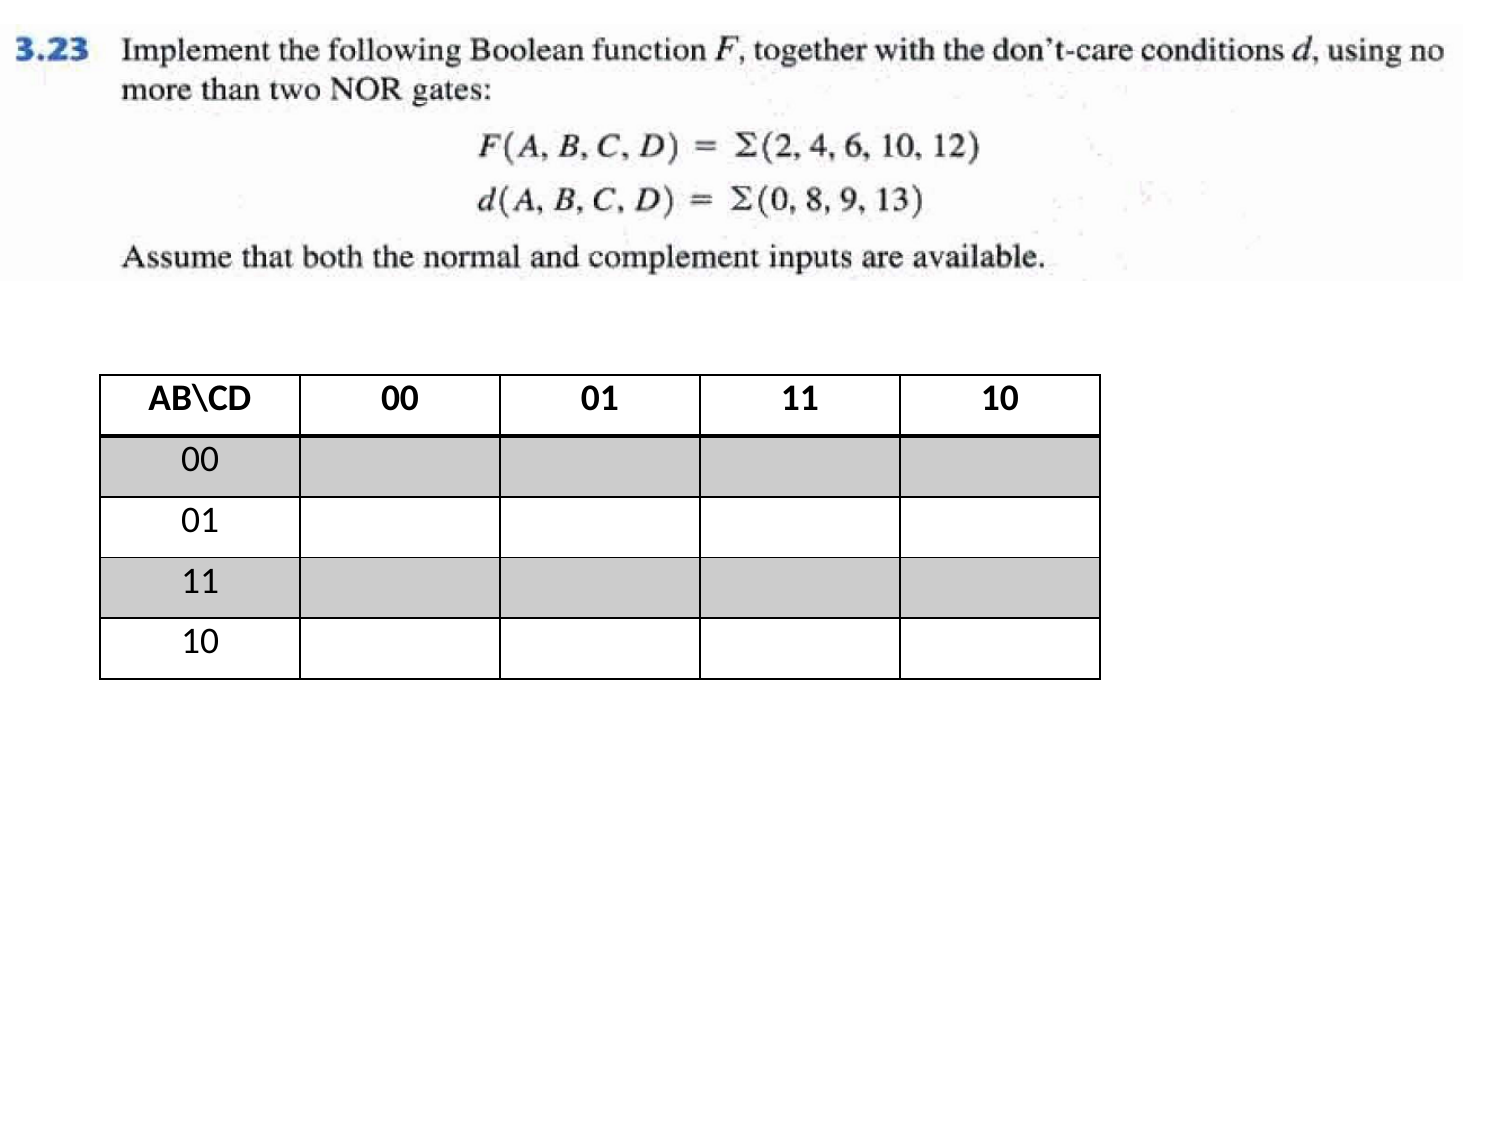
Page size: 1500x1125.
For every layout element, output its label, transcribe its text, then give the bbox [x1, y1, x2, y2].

table_cell [701, 438, 899, 496]
table_cell [501, 438, 699, 496]
table_cell 11 [101, 558, 299, 617]
table_header 01 [501, 376, 699, 434]
table_header AB\CD [101, 376, 299, 434]
table_cell [301, 558, 499, 617]
table_cell 01 [101, 498, 299, 557]
table_cell 00 [101, 438, 299, 496]
table_cell [901, 438, 1099, 496]
table_cell [701, 498, 899, 557]
table_cell [701, 619, 899, 678]
table_cell [301, 498, 499, 557]
table_header 11 [701, 376, 899, 434]
table_cell [701, 558, 899, 617]
table_header 00 [301, 376, 499, 434]
table_cell [901, 558, 1099, 617]
table_cell [501, 558, 699, 617]
table_cell [501, 619, 699, 678]
table_cell 10 [101, 619, 299, 678]
table_header 10 [901, 376, 1099, 434]
table_cell [301, 438, 499, 496]
picture [0, 24, 1463, 281]
table_cell [301, 619, 499, 678]
table_cell [901, 498, 1099, 557]
table_cell [501, 498, 699, 557]
table_cell [901, 619, 1099, 678]
